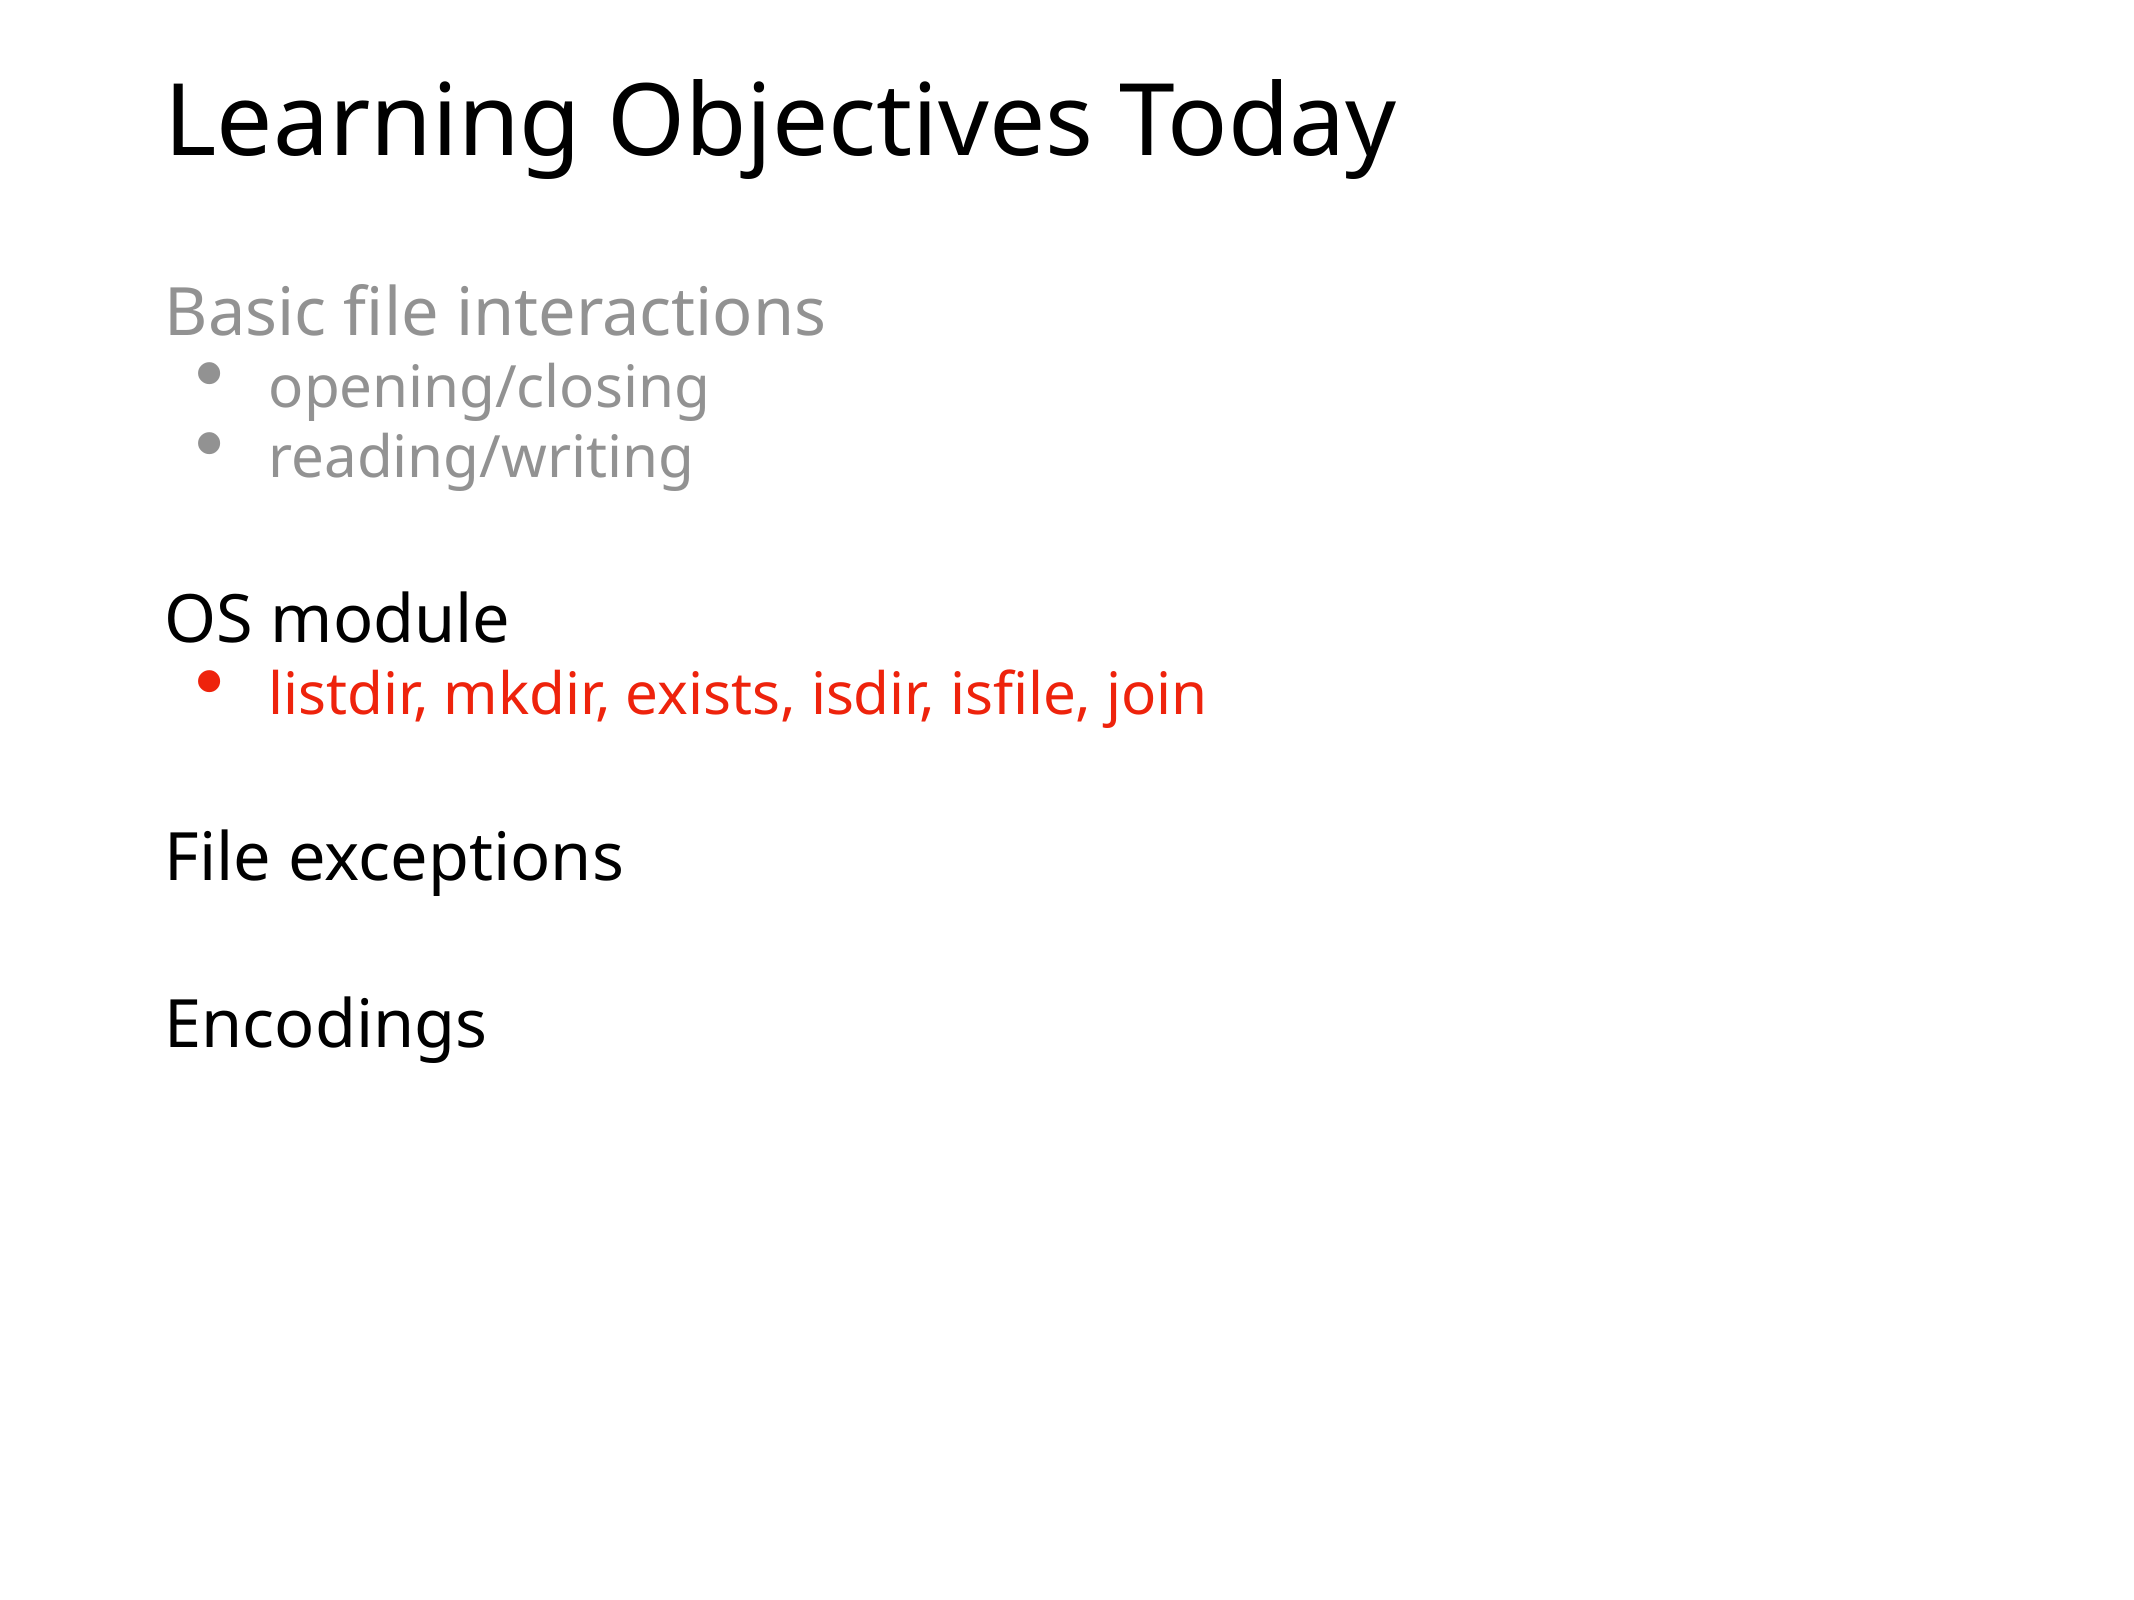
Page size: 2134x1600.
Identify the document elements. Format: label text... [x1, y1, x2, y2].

title Learning Objectives Today [155, 41, 1978, 191]
list Basic file interactions opening/closing reading/writing OS module listdir, mkdir, exists, isdir, isfile, join File exceptions Encodings [155, 259, 1978, 1529]
